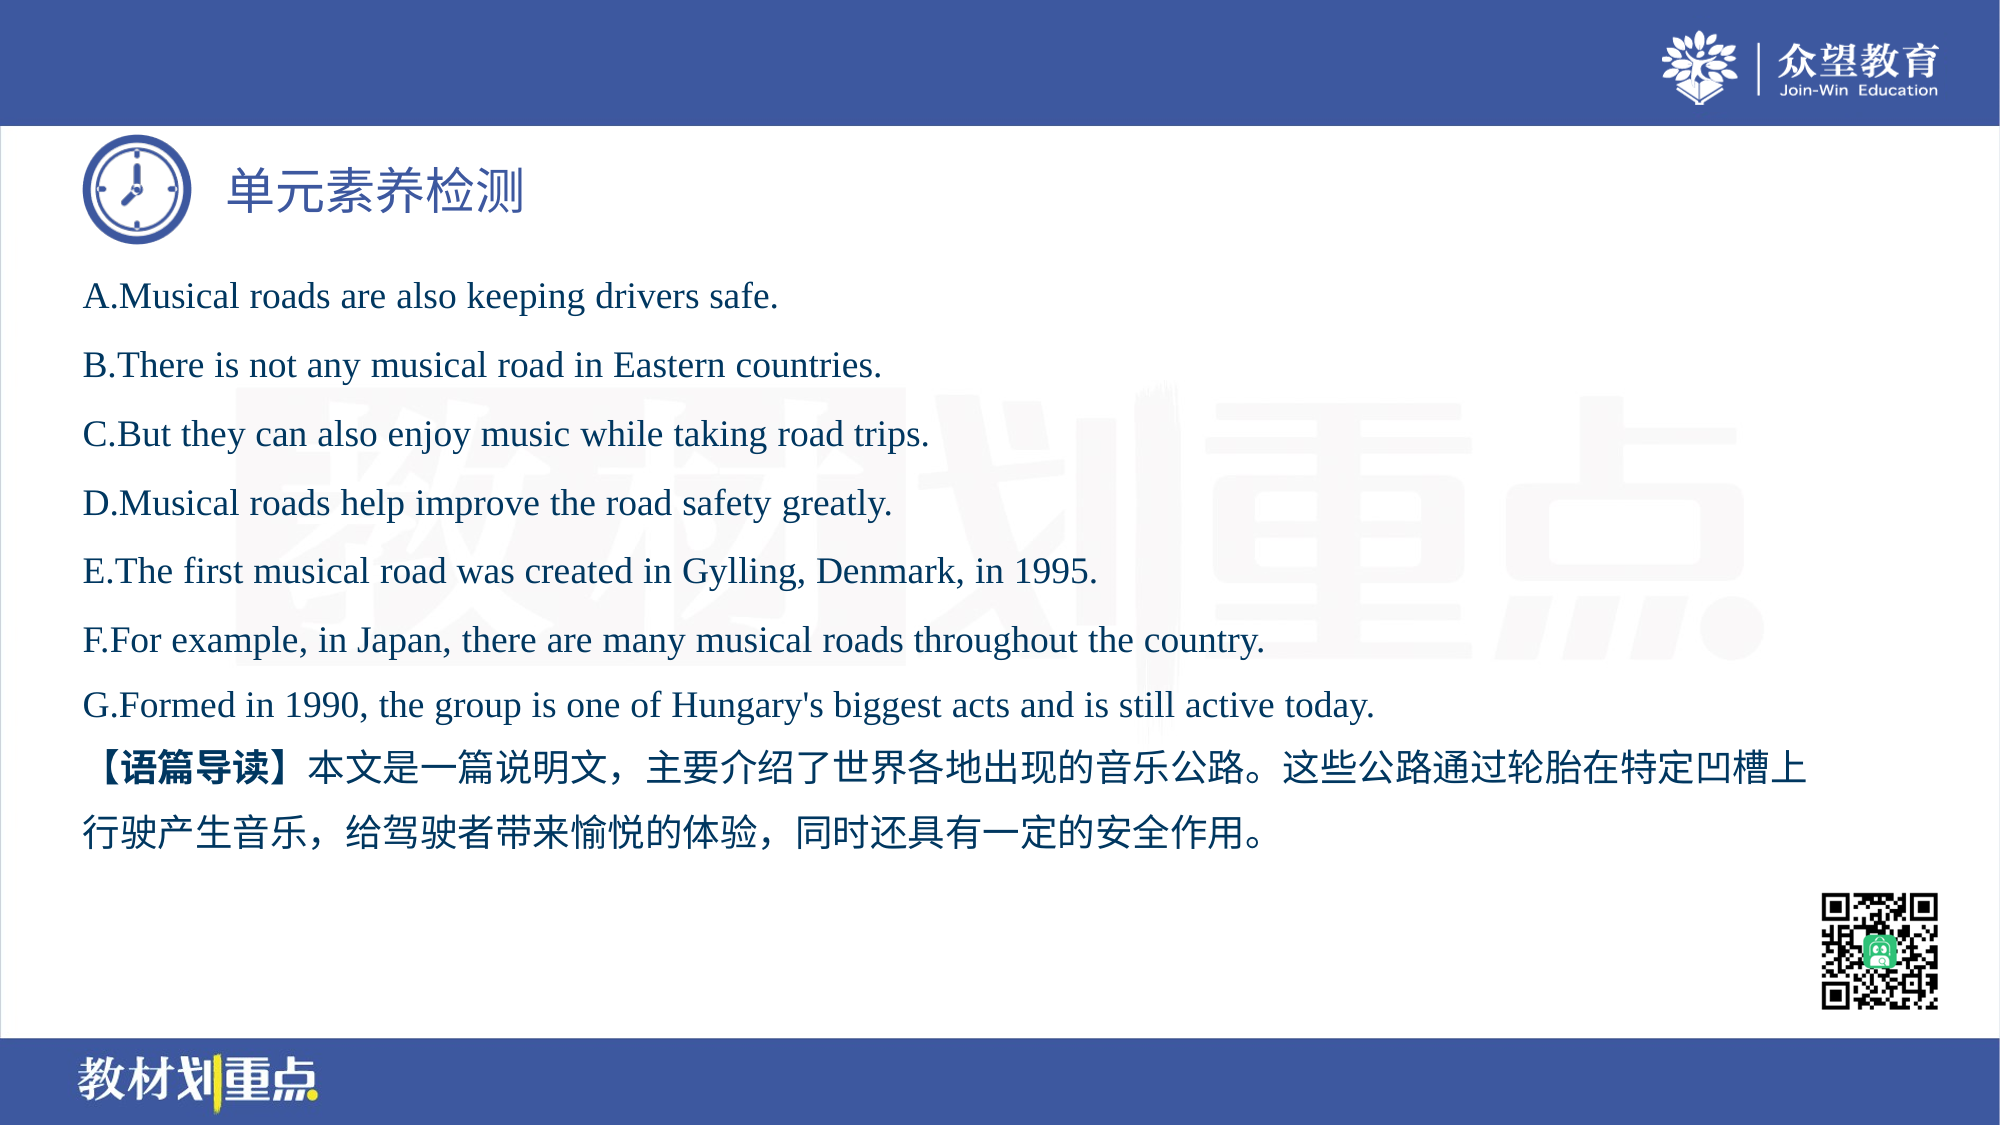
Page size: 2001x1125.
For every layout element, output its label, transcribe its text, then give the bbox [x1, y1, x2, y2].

picture [0, 0, 2000, 1125]
text_box 【语篇导读】本文是一篇说明文，主要介绍了世界各地出现的音乐公路。这些公路通过轮胎在特定凹槽上 行驶产生音乐，给驾驶者带来愉悦的体验，同时还具有一定的安全作用。 [82, 720, 1817, 847]
text_box A.Musical roads are also keeping drivers safe. B.There is not any musical road in Eastern countries. C.But they can also enjoy music while taking road trips. D.Musical roads help improve the road safety greatly. E.The first musical road was created in Gylling, Denmark, in 1995. F.For example, in Japan, there are many musical roads throughout the country. G.Formed in 1990, the group is one of Hungary's biggest acts and is still active today. [82, 247, 1817, 718]
